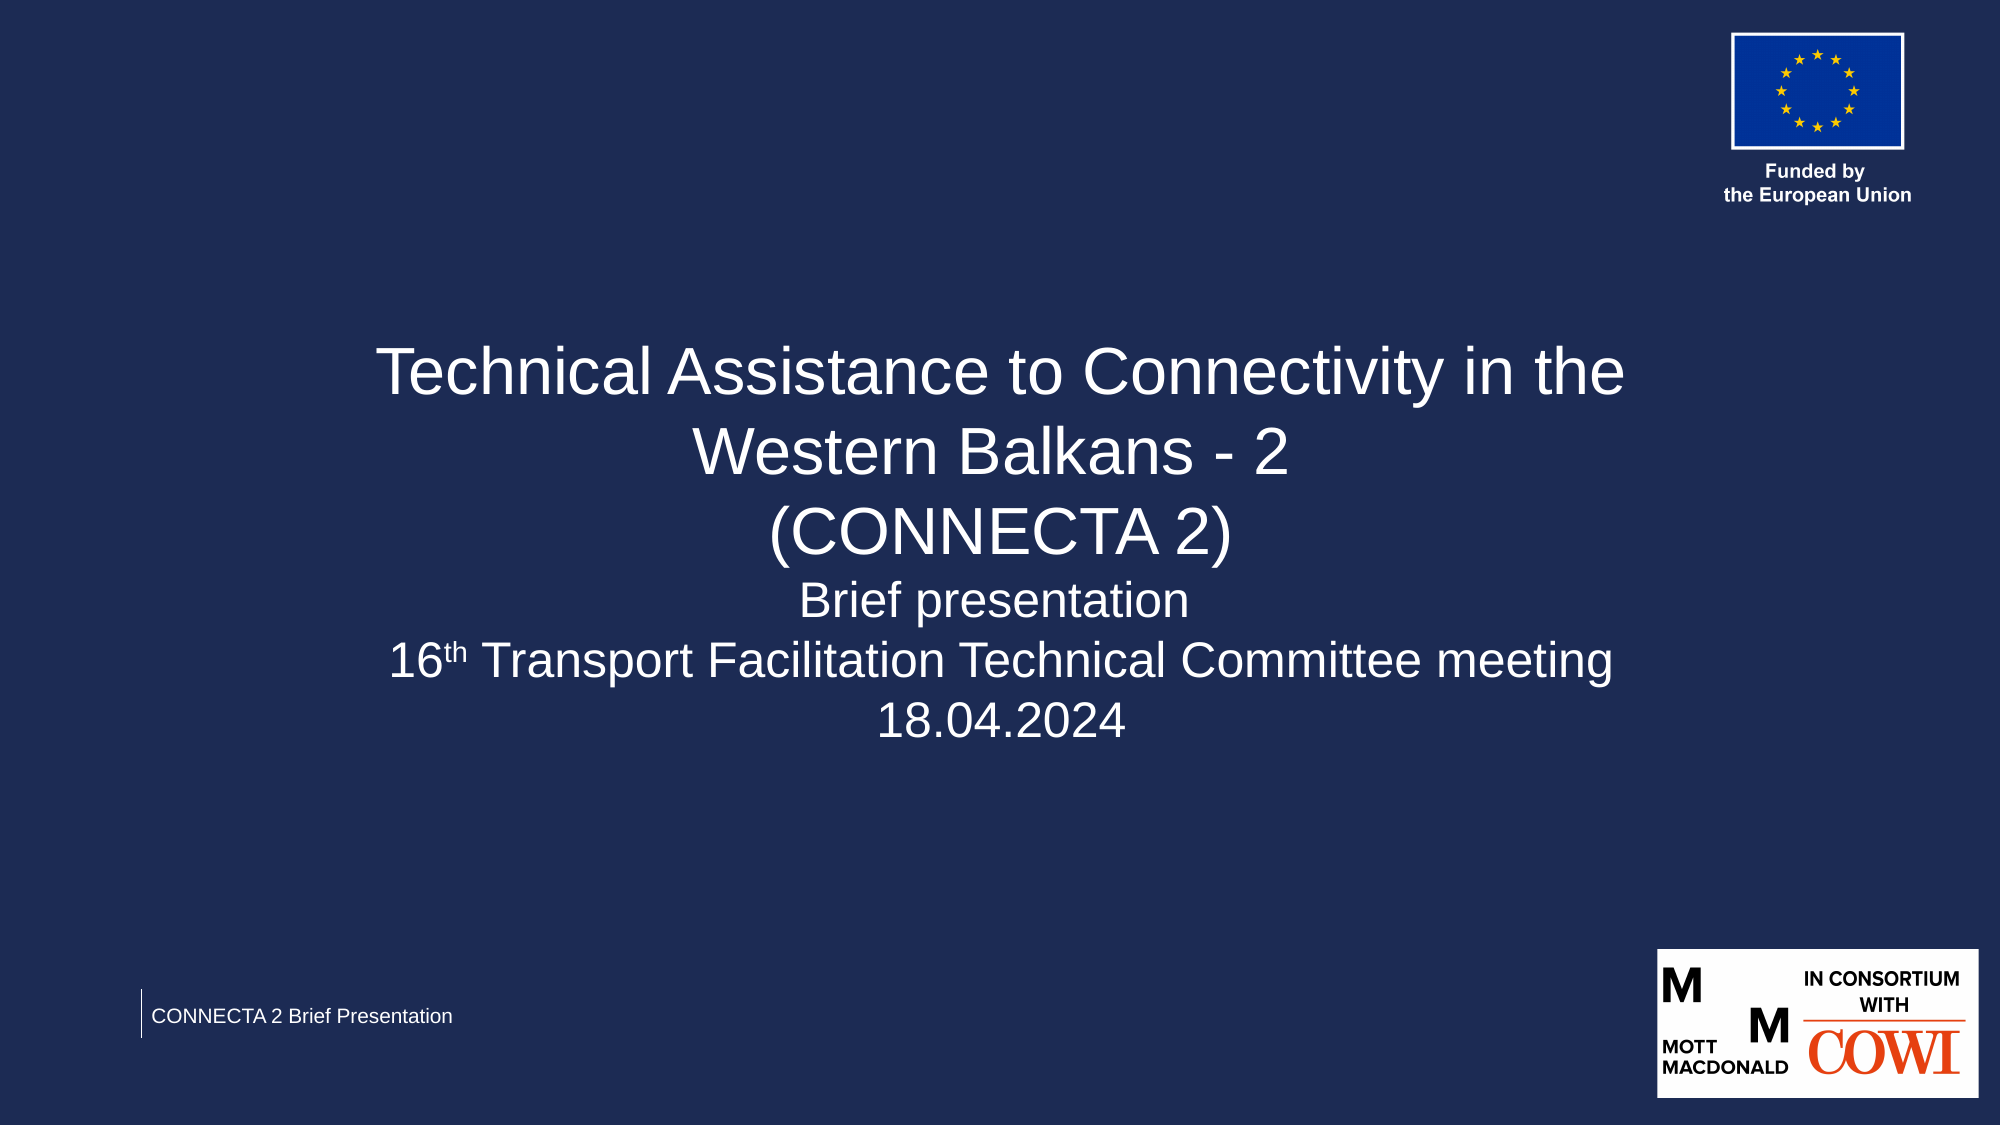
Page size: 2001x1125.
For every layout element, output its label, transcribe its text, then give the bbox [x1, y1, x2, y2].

text_box CONNECTA 2 Brief Presentation [136, 995, 628, 1036]
picture [1657, 949, 1979, 1098]
picture [1715, 15, 1921, 223]
title Technical Assistance to Connectivity in the Western Balkans - 2 (CONNECTA 2) Brief presentation 16th Transport Facilitation Technical Committee meeting 18.04.2024 [247, 326, 1756, 756]
